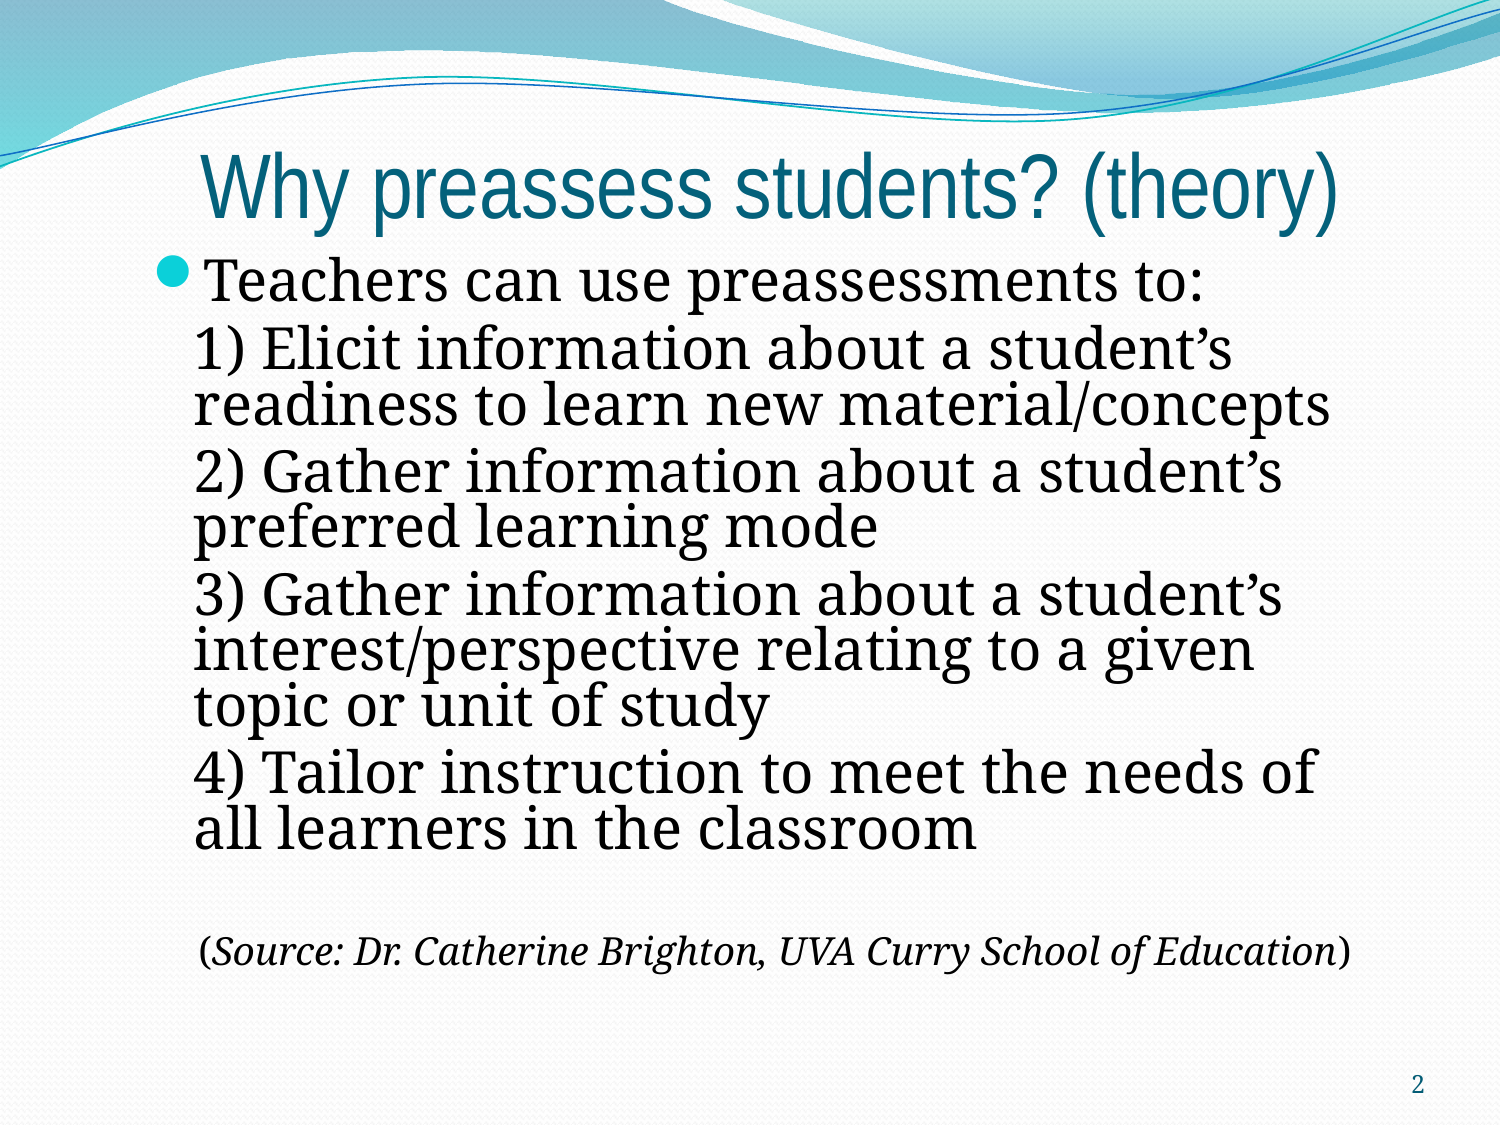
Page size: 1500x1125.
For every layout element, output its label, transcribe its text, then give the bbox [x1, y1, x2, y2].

list Teachers can use preassessments to: 1) Elicit information about a student’s readiness to learn new material/concepts 2) Gather information about a student’s preferred learning mode 3) Gather information about a student’s interest/perspective relating to a given topic or unit of study 4) Tailor instruction to meet the needs of all learners in the classroom (Source: Dr. Catherine Brighton, UVA Curry School of Education) [137, 249, 1413, 988]
title Why preassess students? (theory) [200, 49, 1463, 237]
slide_number 2 [1299, 1042, 1425, 1103]
